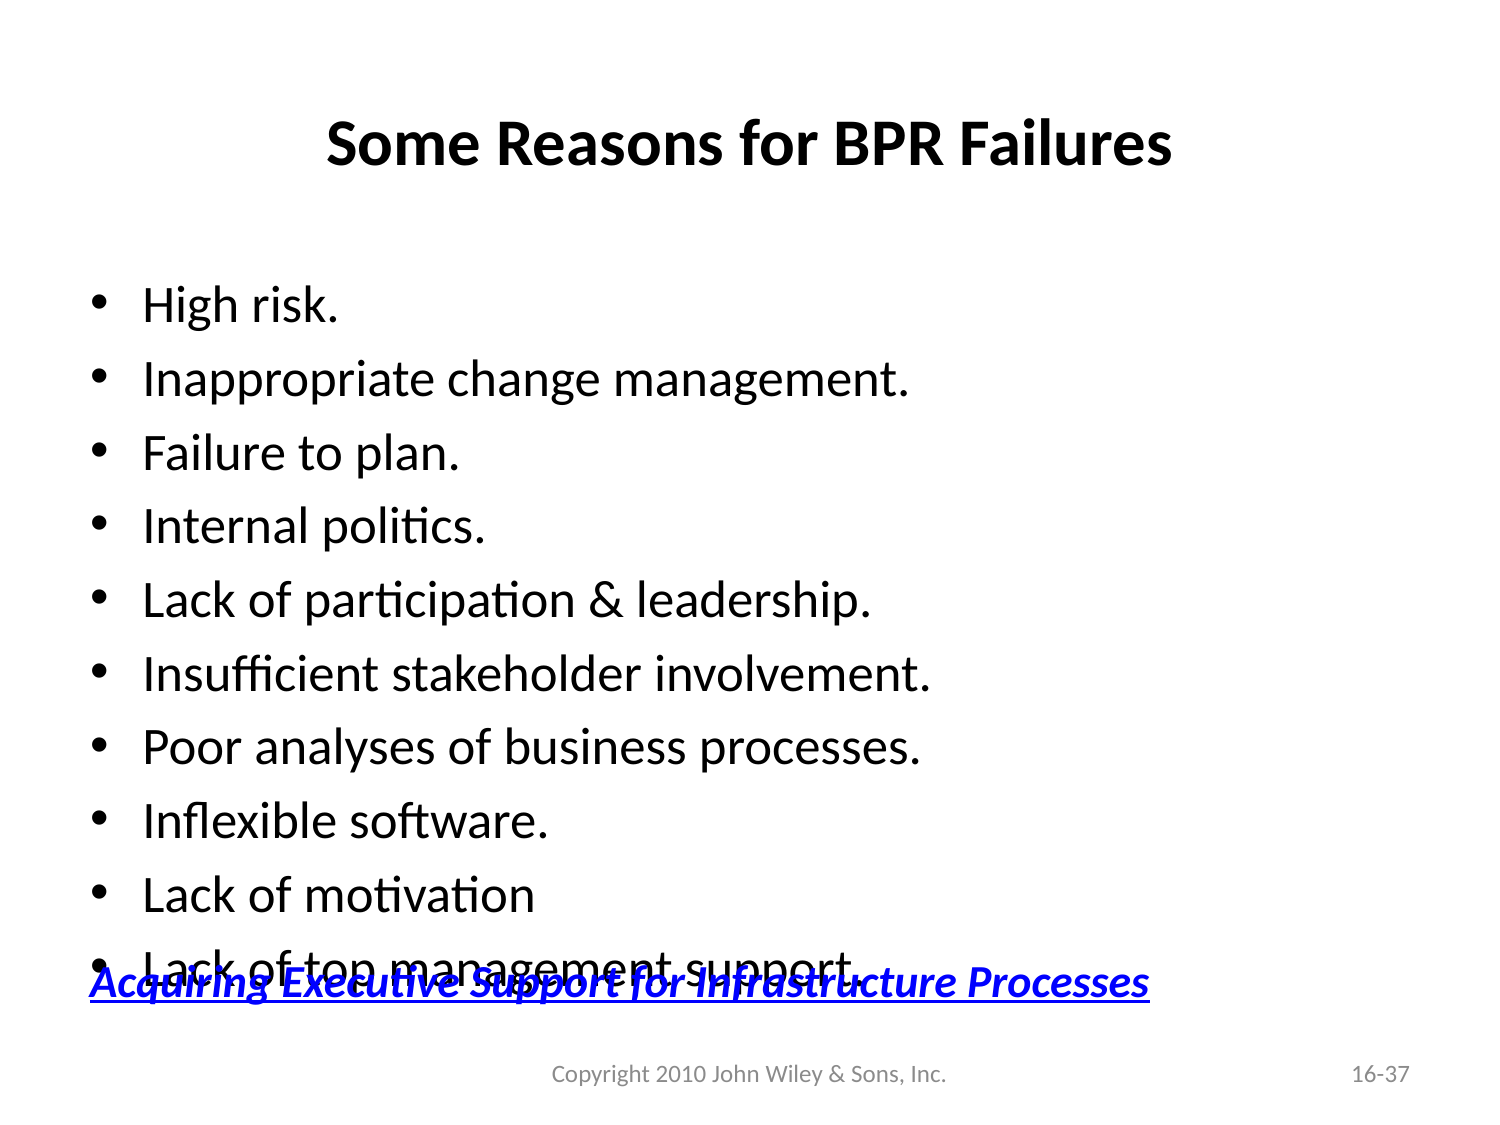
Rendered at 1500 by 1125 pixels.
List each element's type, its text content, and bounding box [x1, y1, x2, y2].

text_box Acquiring Executive Support for Infrastructure Processes [75, 943, 1175, 1059]
footer Copyright 2010 John Wiley & Sons, Inc. [512, 1059, 988, 1103]
list High risk. Inappropriate change management. Failure to plan. Internal politics. Lack of participation & leadership. Insufficient stakeholder involvement. Poor analyses of business processes. Inflexible software. Lack of motivation Lack of top management support. [75, 262, 1425, 1005]
slide_number 16-37 [1074, 1042, 1425, 1103]
title Some Reasons for BPR Failures [75, 45, 1425, 233]
